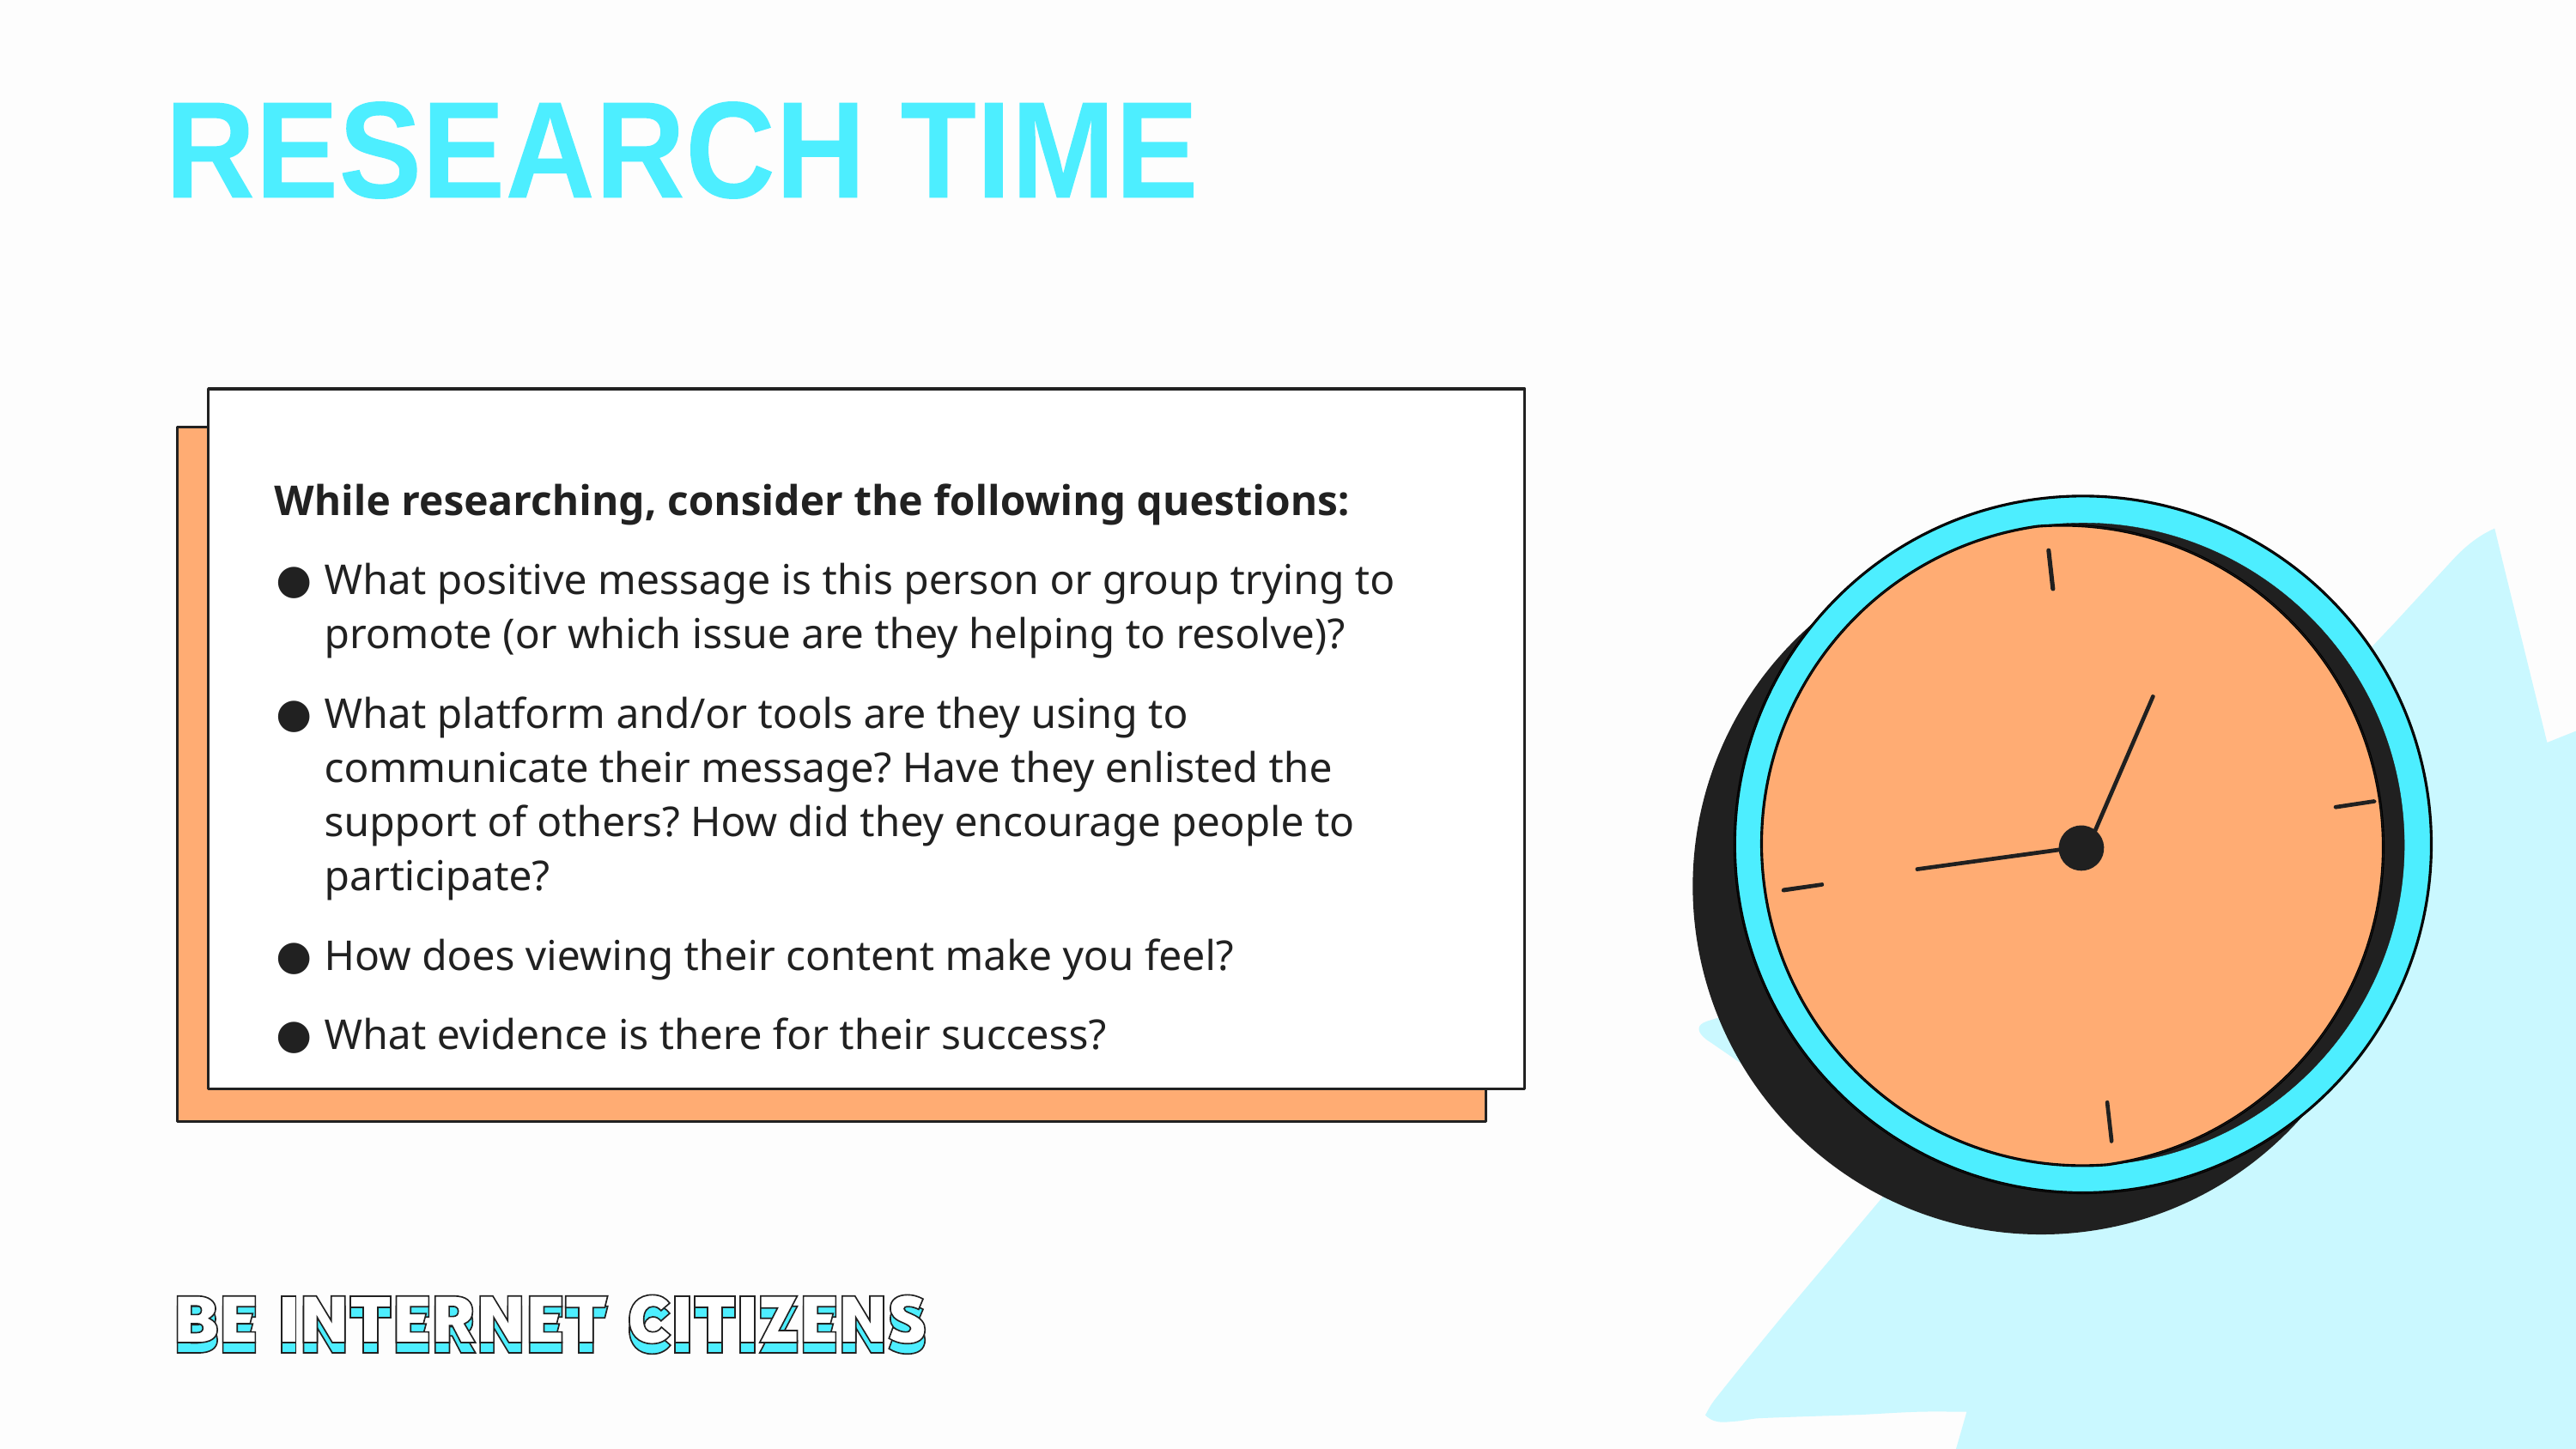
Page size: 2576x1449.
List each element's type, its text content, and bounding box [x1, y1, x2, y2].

text_box [208, 389, 1525, 1089]
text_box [1658, 462, 2466, 1235]
text_box While researching, consider the following questions: What positive message is this person or group trying to promote (or which issue are they helping to resolve)? What platform and/or tools are they using to communicate their message? Have they enlisted the support of others? How did they encourage people to participate? How does viewing their content make you feel? What evidence is there for their success? [261, 456, 1419, 1070]
text_box [1705, 528, 2576, 1449]
text_box [177, 427, 1486, 1122]
